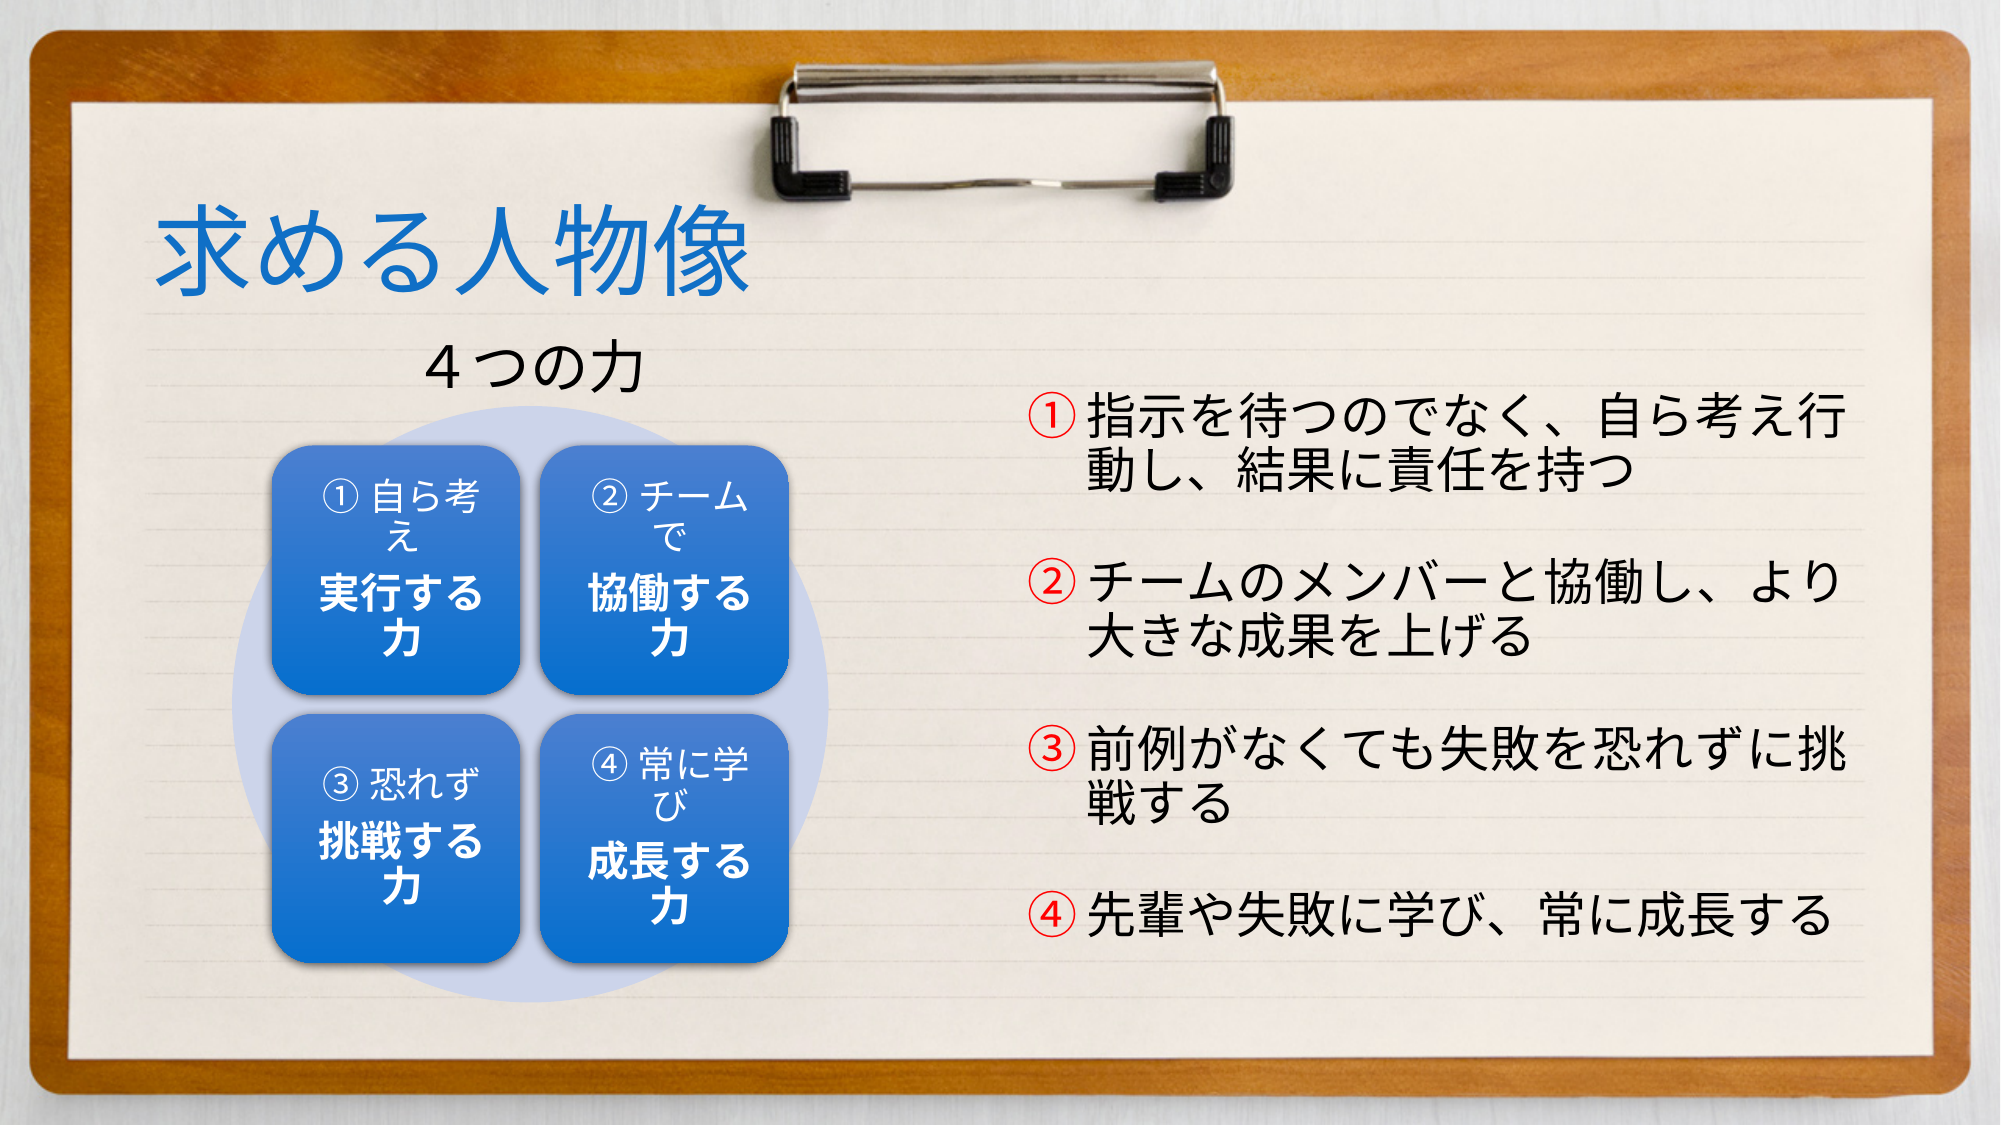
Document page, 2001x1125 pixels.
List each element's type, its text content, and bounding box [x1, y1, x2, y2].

title 求める人物像 [137, 147, 1863, 366]
picture [0, 0, 2001, 1125]
text_box ４つの力 [398, 322, 662, 384]
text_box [55, 384, 1006, 1024]
list 指示を待つのでなく、自ら考え行動し、結果に責任を持つ チームのメンバーと協働し、より大きな成果を上げる 前例がなくても失敗を恐れずに挑戦する 先輩や失敗に学び、常に成長する [1012, 383, 1863, 1098]
